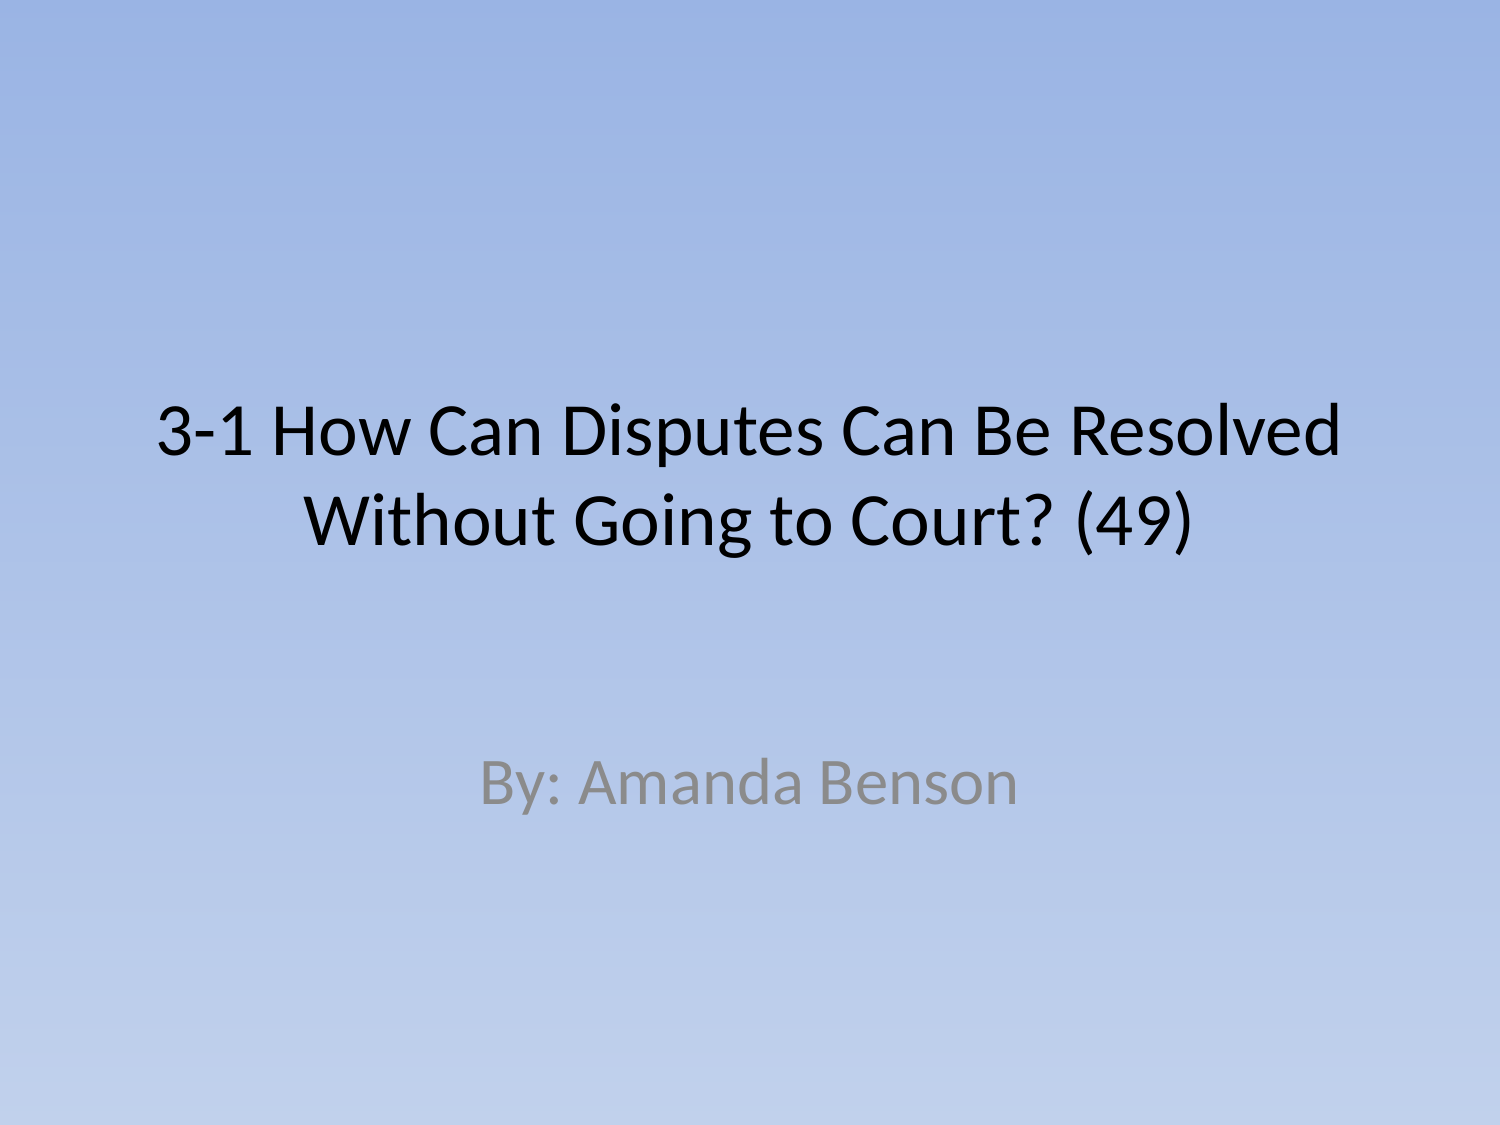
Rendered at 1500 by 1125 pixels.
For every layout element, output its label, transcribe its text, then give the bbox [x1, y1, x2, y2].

subtitle By: Amanda Benson [225, 637, 1275, 925]
title 3-1 How Can Disputes Can Be Resolved Without Going to Court? (49) [112, 349, 1388, 591]
